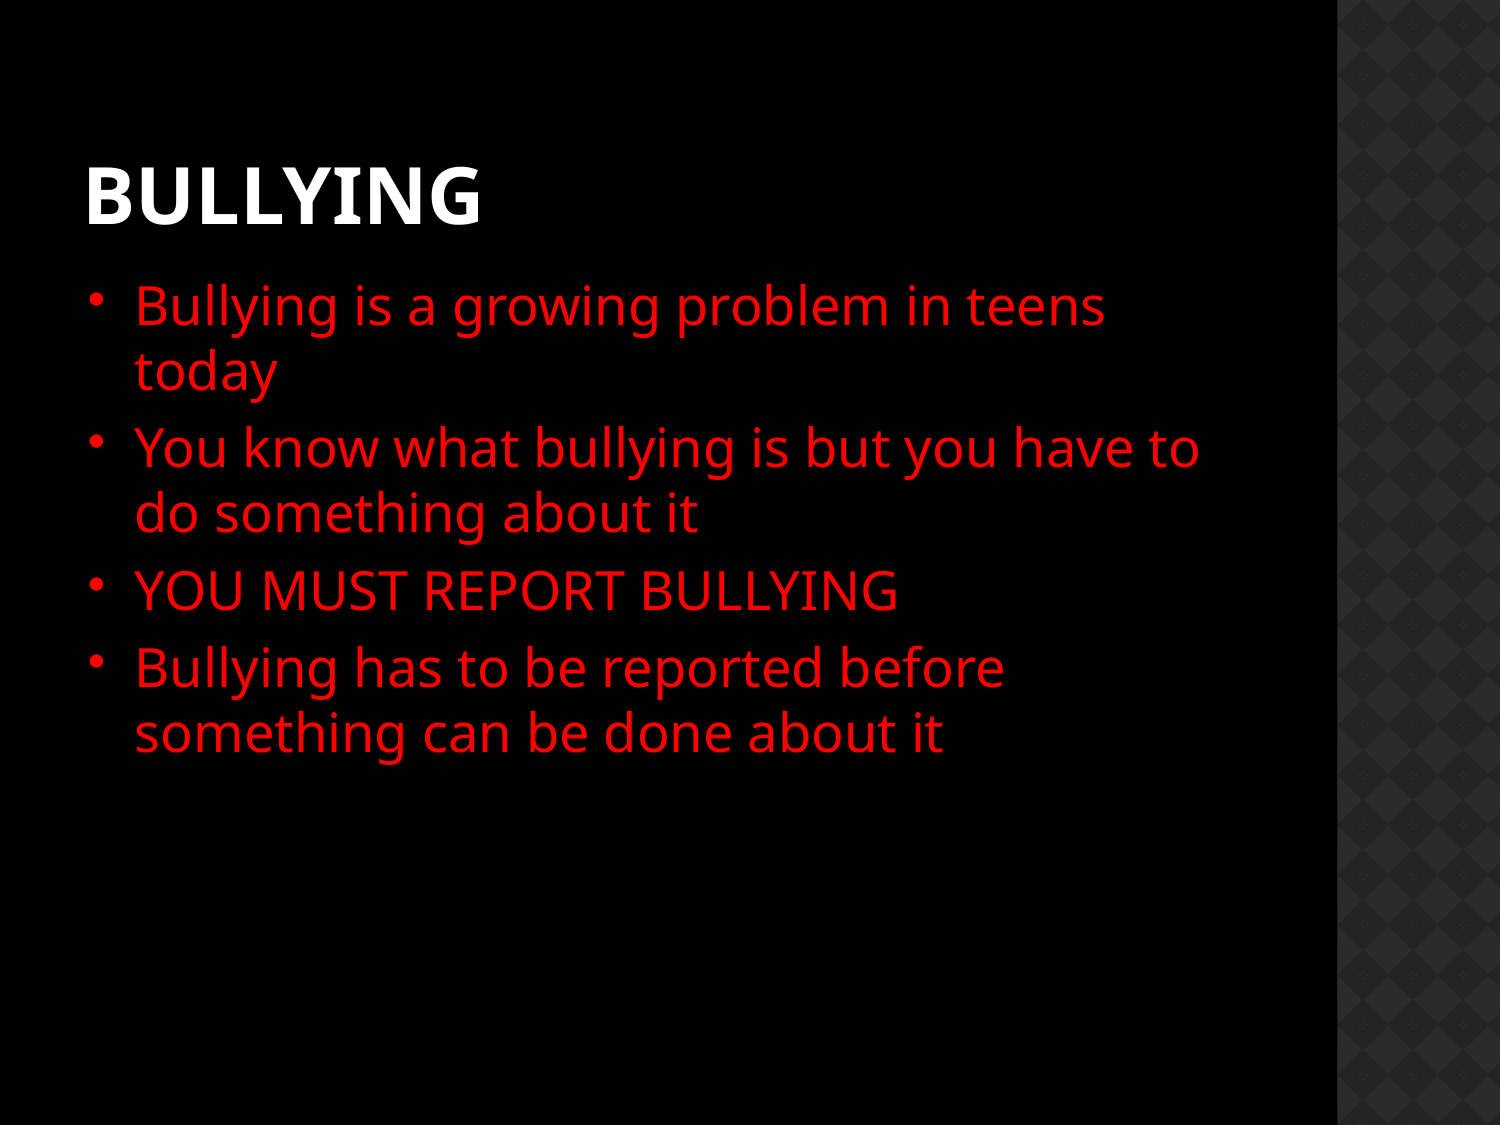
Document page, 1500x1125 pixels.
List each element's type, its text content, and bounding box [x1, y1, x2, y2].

title Bullying [75, 52, 1263, 240]
picture [1337, 0, 1500, 1125]
list Bullying is a growing problem in teens today You know what bullying is but you have to do something about it YOU MUST REPORT BULLYING Bullying has to be reported before something can be done about it [75, 264, 1263, 1059]
